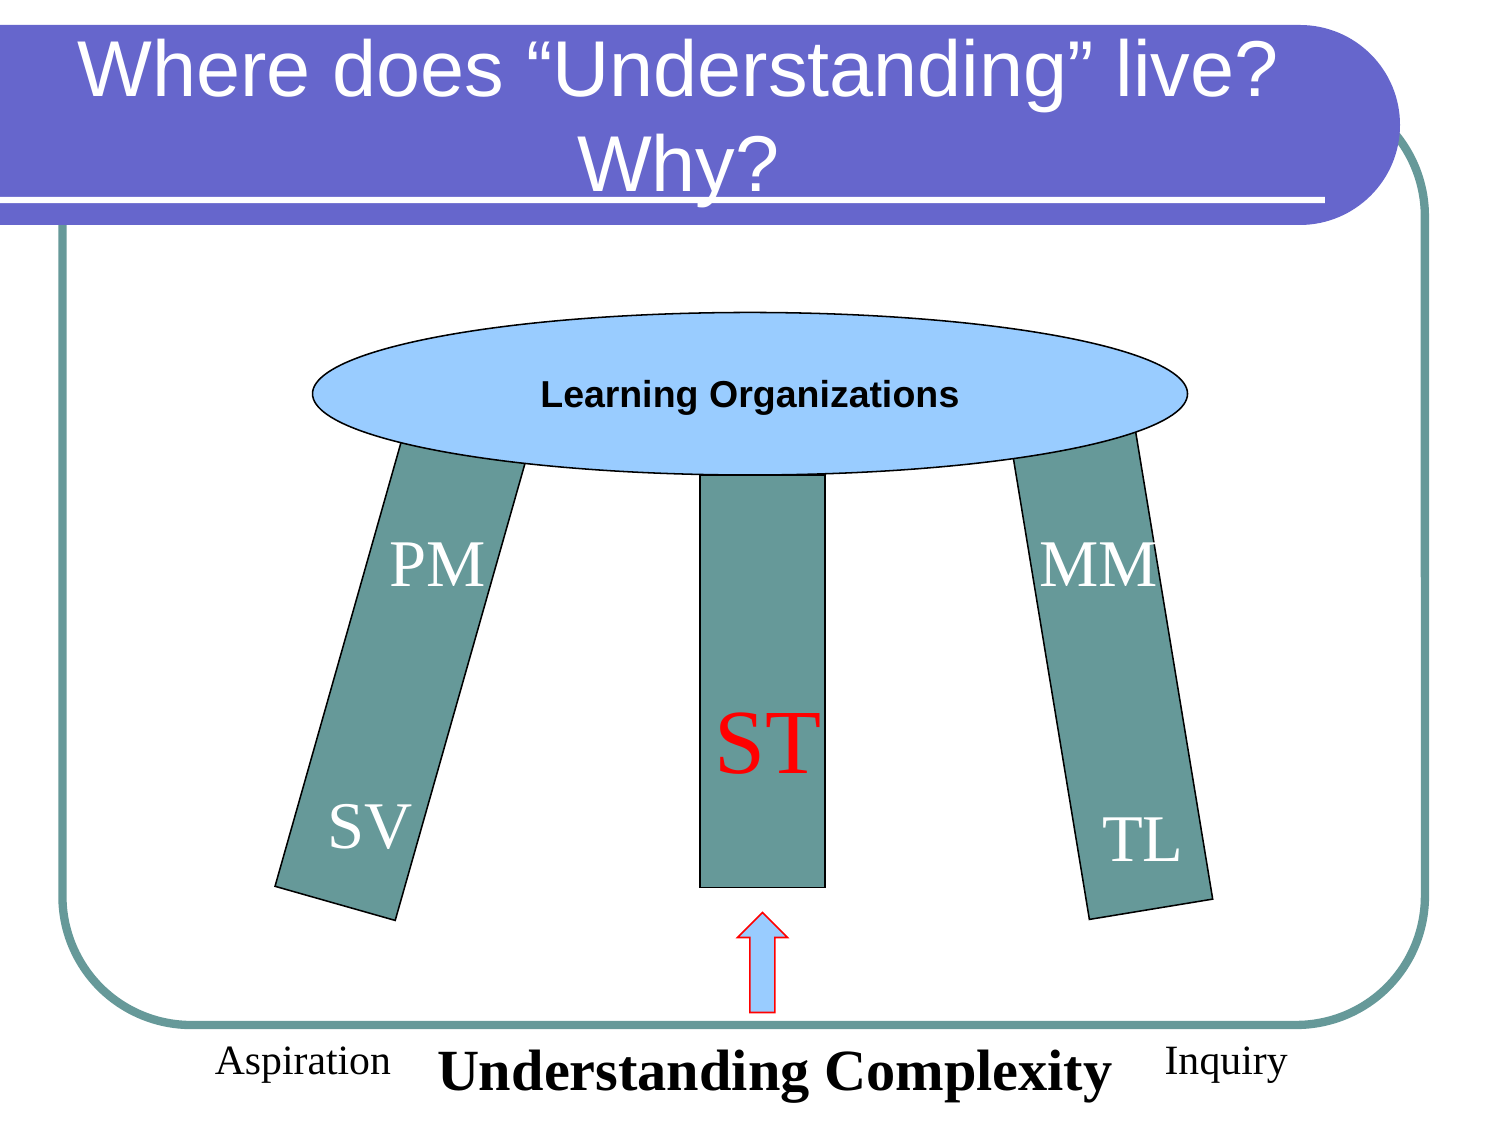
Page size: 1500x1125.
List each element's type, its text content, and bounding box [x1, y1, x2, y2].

text_box Inquiry [1149, 1025, 1388, 1090]
text_box MM [1025, 512, 1200, 608]
text_box [1038, 608, 1213, 920]
text_box TL [1087, 787, 1225, 883]
text_box [699, 800, 825, 888]
text_box Learning Organizations [437, 362, 1063, 423]
text_box [1013, 433, 1149, 529]
text_box [312, 312, 1188, 475]
text_box [737, 912, 788, 1013]
text_box [275, 537, 484, 921]
text_box [381, 443, 525, 512]
text_box [699, 474, 825, 674]
title Where does “Understanding” live? Why? [31, 37, 1348, 188]
text_box SV [312, 774, 450, 870]
text_box Understanding Complexity [412, 1025, 1138, 1110]
text_box PM [374, 512, 513, 608]
text_box Aspiration [199, 1025, 412, 1090]
text_box ST [699, 674, 838, 800]
